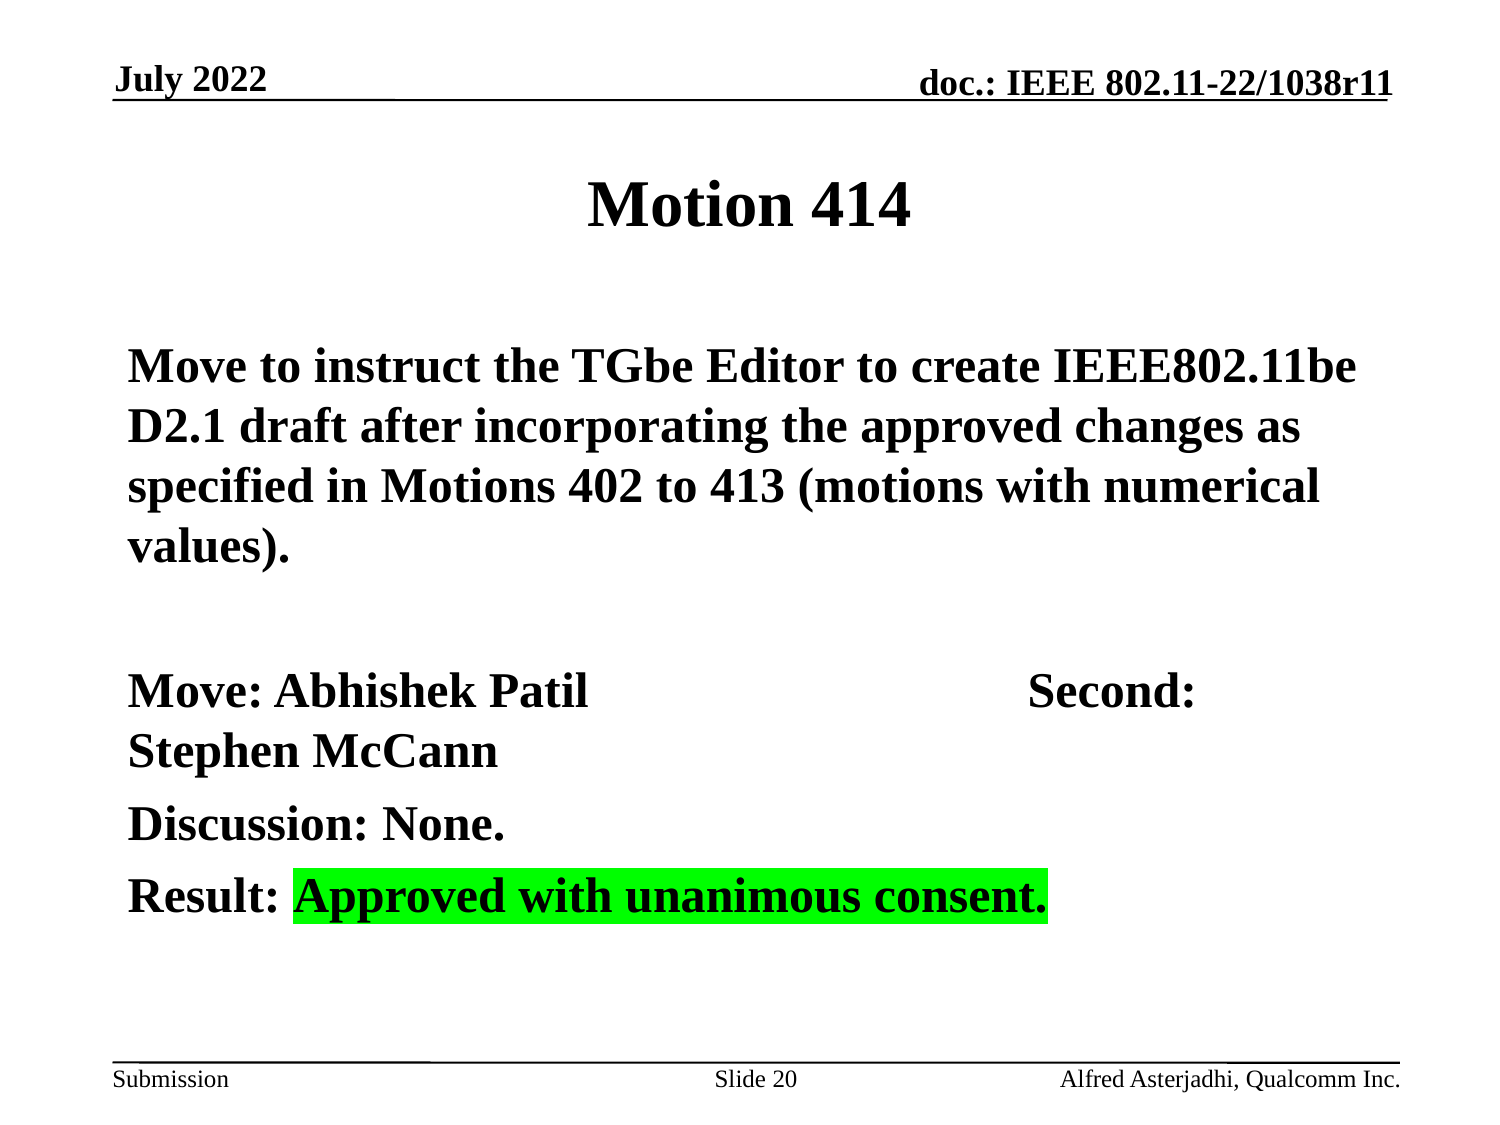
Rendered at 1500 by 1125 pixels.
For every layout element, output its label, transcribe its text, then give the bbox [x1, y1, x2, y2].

slide_number Slide 20 [712, 1061, 800, 1123]
footer Alfred Asterjadhi, Qualcomm Inc. [878, 1061, 1402, 1093]
list Move to instruct the TGbe Editor to create IEEE802.11be D2.1 draft after incorporating the approved changes as specified in Motions 402 to 413 (motions with numerical values). Move: Abhishek Patil Second: Stephen McCann Discussion: None. Result: Approved with unanimous consent. [112, 324, 1388, 1000]
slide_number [114, 54, 423, 100]
title Motion 414 [112, 112, 1388, 288]
